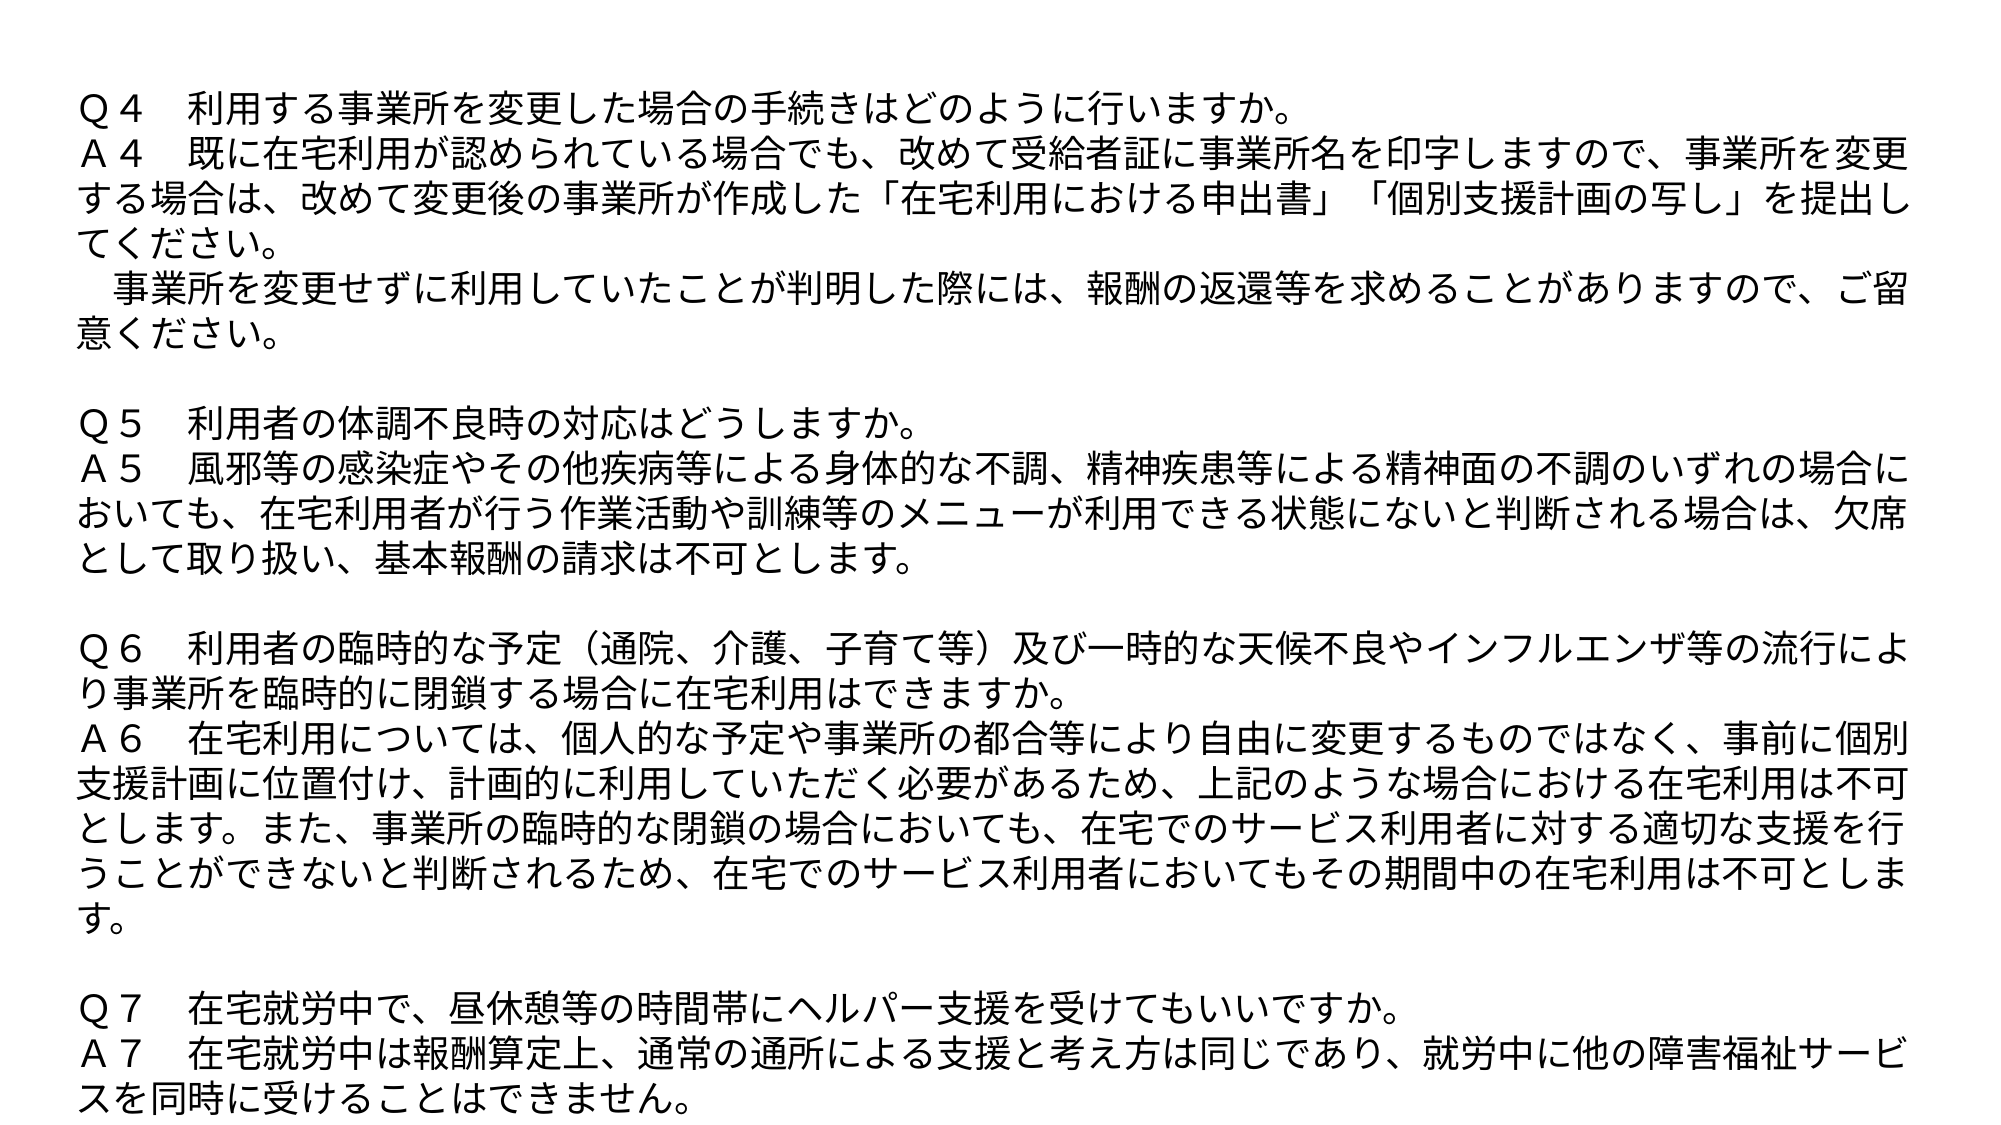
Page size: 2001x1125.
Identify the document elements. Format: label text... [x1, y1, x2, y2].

text_box Ｑ４ 利用する事業所を変更した場合の手続きはどのように行いますか。 Ａ４ 既に在宅利用が認められている場合でも、改めて受給者証に事業所名を印字しますので、事業所を変更する場合は、改めて変更後の事業所が作成した「在宅利用における申出書」「個別支援計画の写し」を提出してください。 事業所を変更せずに利用していたことが判明した際には、報酬の返還等を求めることがありますので、ご留意ください。 Ｑ５ 利用者の体調不良時の対応はどうしますか。 Ａ５ 風邪等の感染症やその他疾病等による身体的な不調、精神疾患等による精神面の不調のいずれの場合においても、在宅利用者が行う作業活動や訓練等のメニューが利用できる状態にないと判断される場合は、欠席として取り扱い、基本報酬の請求は不可とします。 Ｑ６ 利用者の臨時的な予定（通院、介護、子育て等）及び一時的な天候不良やインフルエンザ等の流行により事業所を臨時的に閉鎖する場合に在宅利用はできますか。 Ａ６ 在宅利用については、個人的な予定や事業所の都合等により自由に変更するものではなく、事前に個別支援計画に位置付け、計画的に利用していただく必要があるため、上記のような場合における在宅利用は不可とします。また、事業所の臨時的な閉鎖の場合においても、在宅でのサービス利用者に対する適切な支援を行うことができないと判断されるため、在宅でのサービス利用者においてもその期間中の在宅利用は不可とします。 Ｑ７ 在宅就労中で、昼休憩等の時間帯にヘルパー支援を受けてもいいですか。 Ａ７ 在宅就労中は報酬算定上、通常の通所による支援と考え方は同じであり、就労中に他の障害福祉サービスを同時に受けることはできません。 [60, 77, 1940, 1125]
